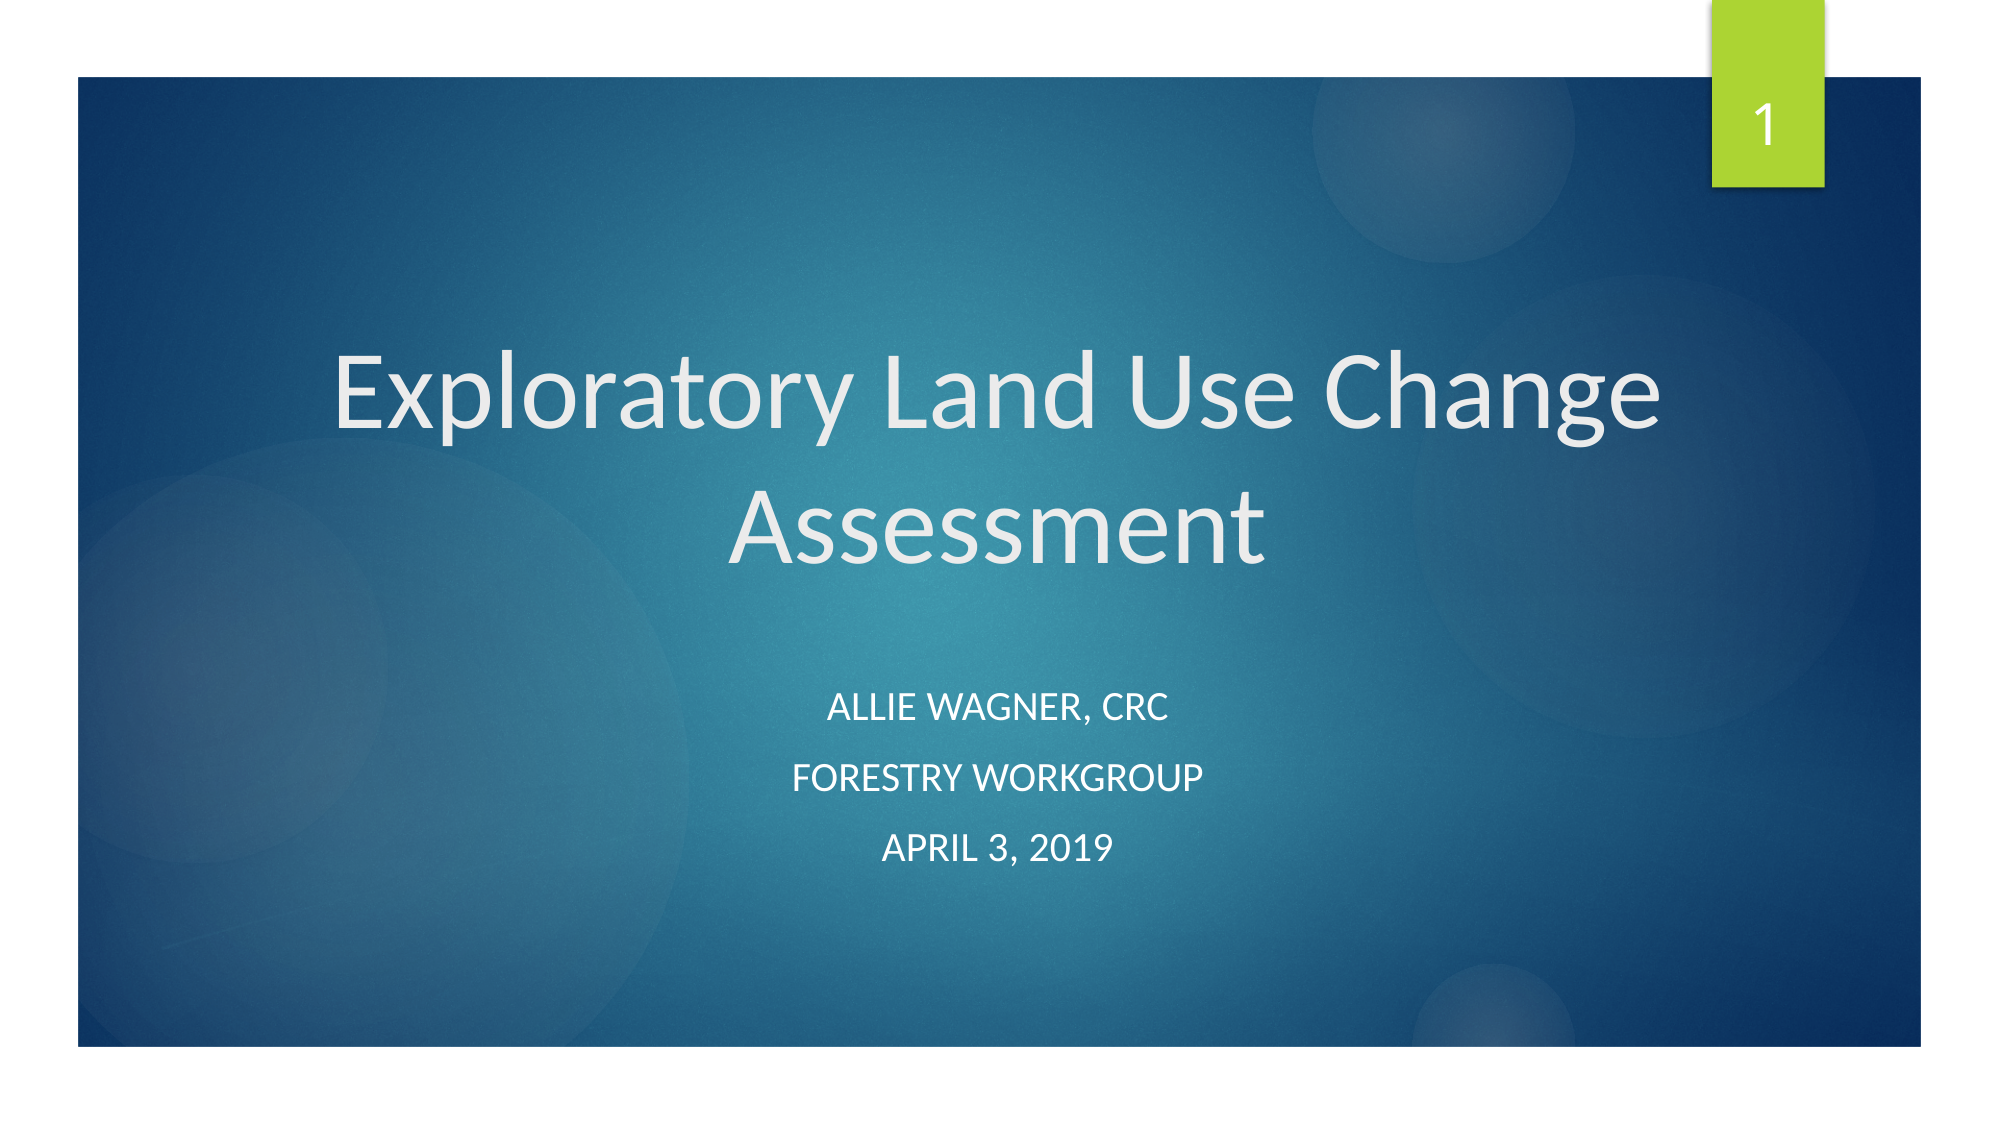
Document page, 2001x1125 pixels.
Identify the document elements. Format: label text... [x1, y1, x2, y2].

subtitle Allie Wagner, CRC Forestry Workgroup April 3, 2019 [77, 670, 1919, 925]
slide_number 1 [1698, 48, 1836, 174]
title Exploratory Land Use Change Assessment [77, 153, 1919, 594]
